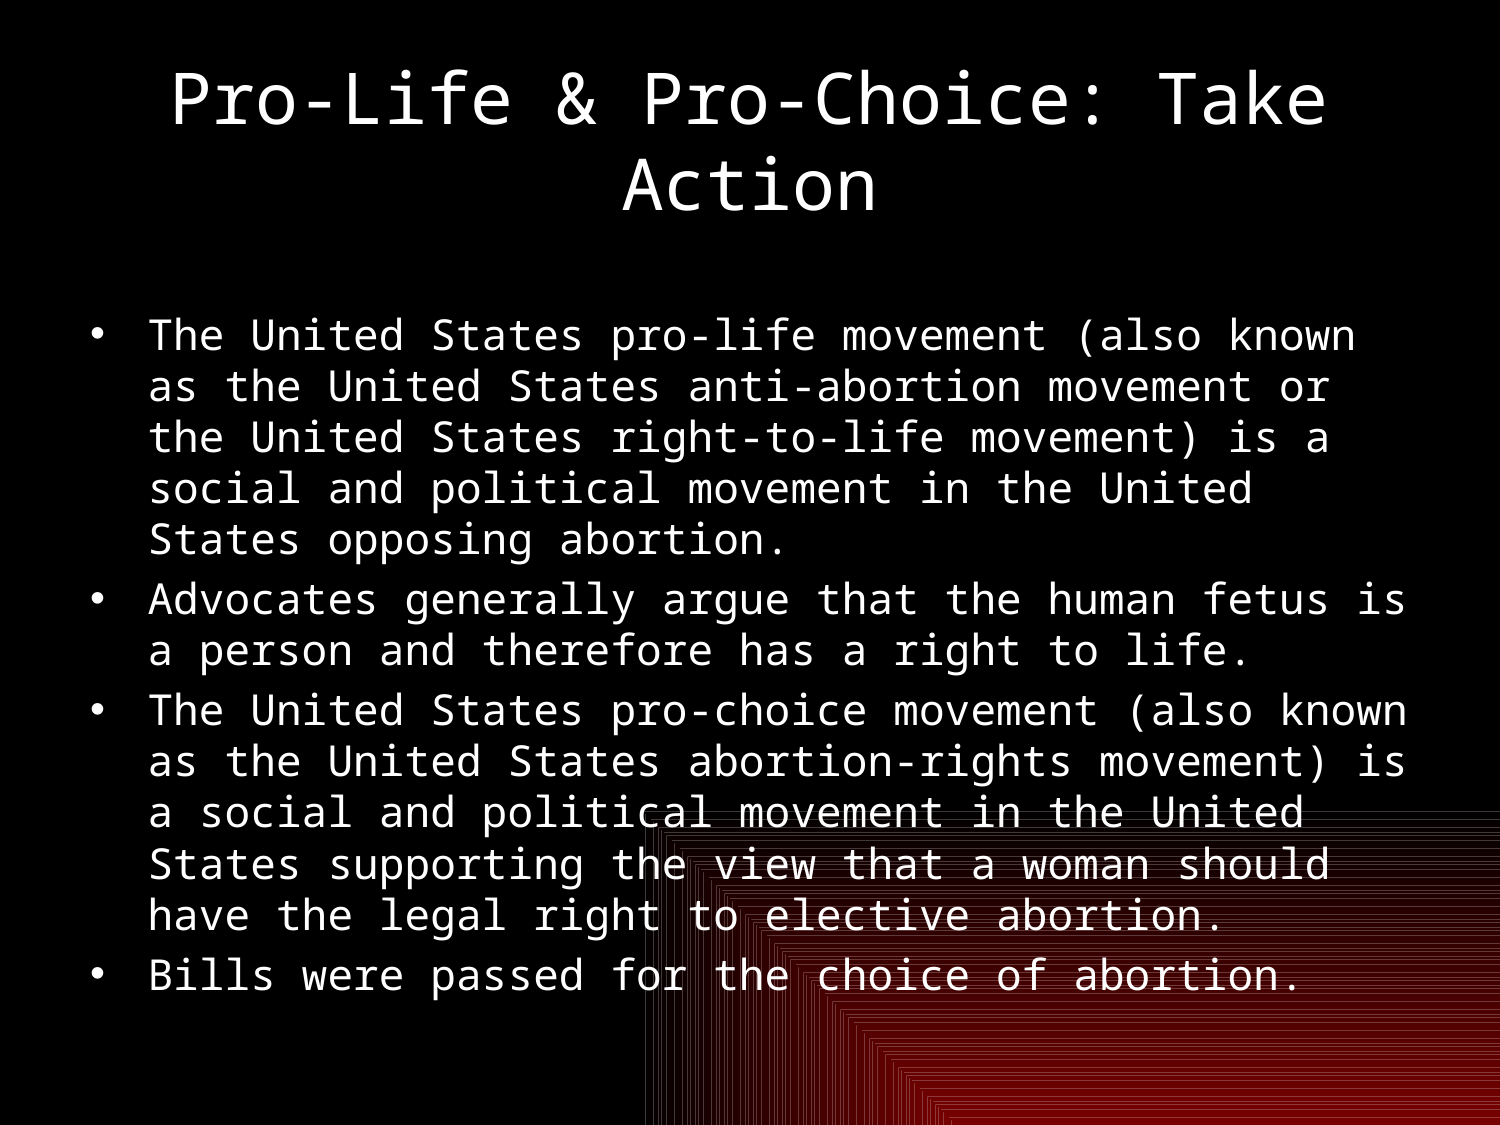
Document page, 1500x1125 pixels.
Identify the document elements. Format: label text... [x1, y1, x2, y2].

title Pro-Life & Pro-Choice: Take Action [75, 45, 1425, 233]
list The United States pro-life movement (also known as the United States anti-abortion movement or the United States right-to-life movement) is a social and political movement in the United States opposing abortion. Advocates generally argue that the human fetus is a person and therefore has a right to life. The United States pro-choice movement (also known as the United States abortion-rights movement) is a social and political movement in the United States supporting the view that a woman should have the legal right to elective abortion. Bills were passed for the choice of abortion. [75, 299, 1425, 1043]
